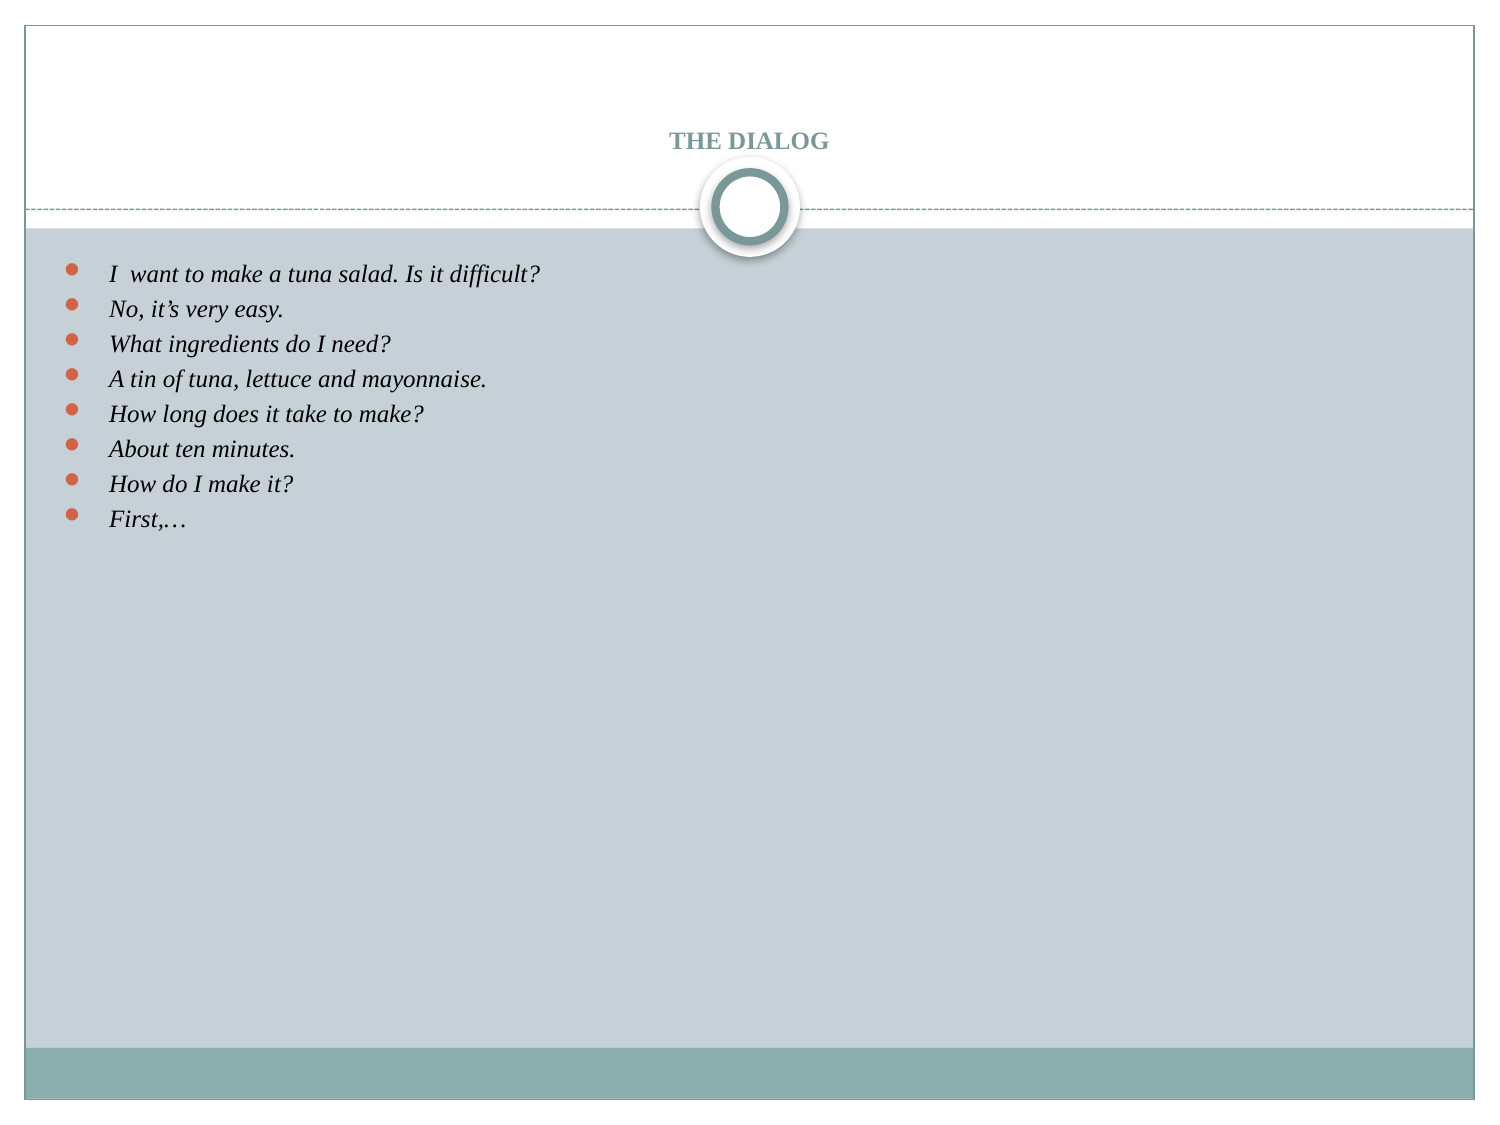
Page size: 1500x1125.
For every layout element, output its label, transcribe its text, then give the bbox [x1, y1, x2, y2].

list I want to make a tuna salad. Is it difficult? No, it’s very easy. What ingredients do I need? A tin of tuna, lettuce and mayonnaise. How long does it take to make? About ten minutes. How do I make it? First,… [49, 250, 1445, 1001]
title THE DIALOG [49, 37, 1450, 162]
